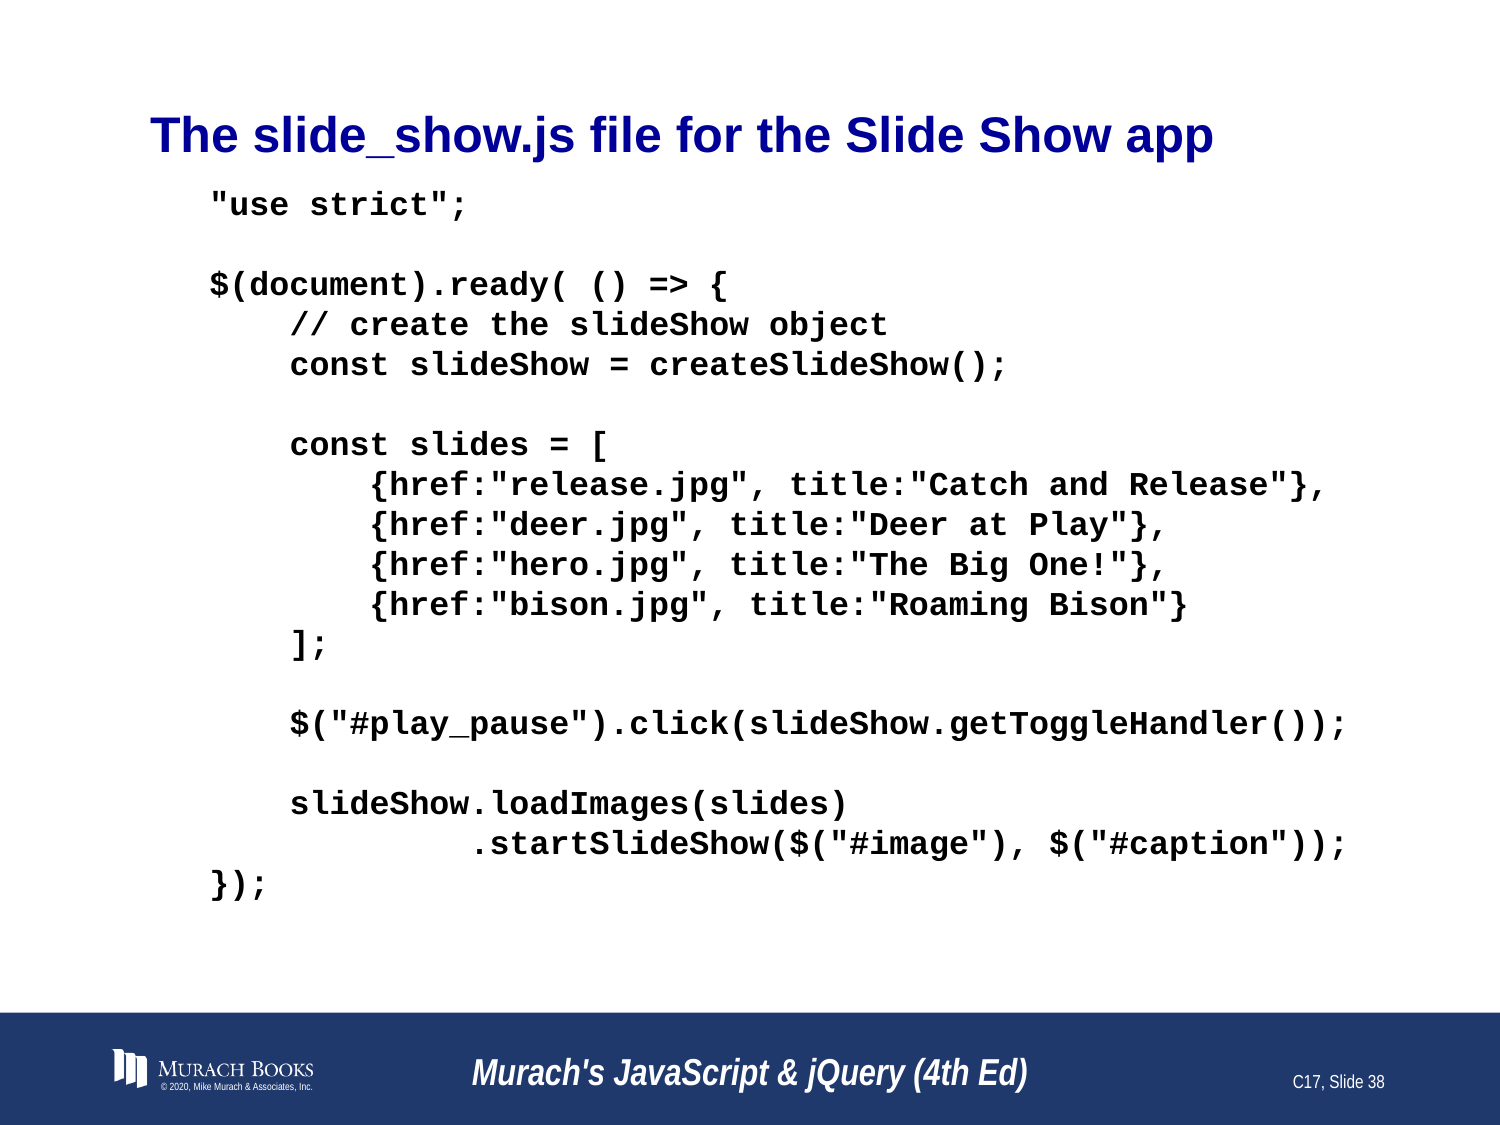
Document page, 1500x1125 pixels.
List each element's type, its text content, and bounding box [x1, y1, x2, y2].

slide_number C17, Slide 38 [1087, 1025, 1400, 1100]
title The slide_show.js file for the Slide Show app [150, 102, 1350, 164]
list "use strict"; $(document).ready( () => { // create the slideShow object const slideShow = createSlideShow(); const slides = [ {href:"release.jpg", title:"Catch and Release"}, {href:"deer.jpg", title:"Deer at Play"}, {href:"hero.jpg", title:"The Big One!"}, {href:"bison.jpg", title:"Roaming Bison"} ]; $("#play_pause").click(slideShow.getToggleHandler()); slideShow.loadImages(slides) .startSlideShow($("#image"), $("#caption")); }); [137, 174, 1375, 975]
footer © 2020, Mike Murach & Associates, Inc. [12, 1025, 463, 1100]
slide_number Murach's JavaScript & jQuery (4th Ed) [463, 1025, 1050, 1100]
